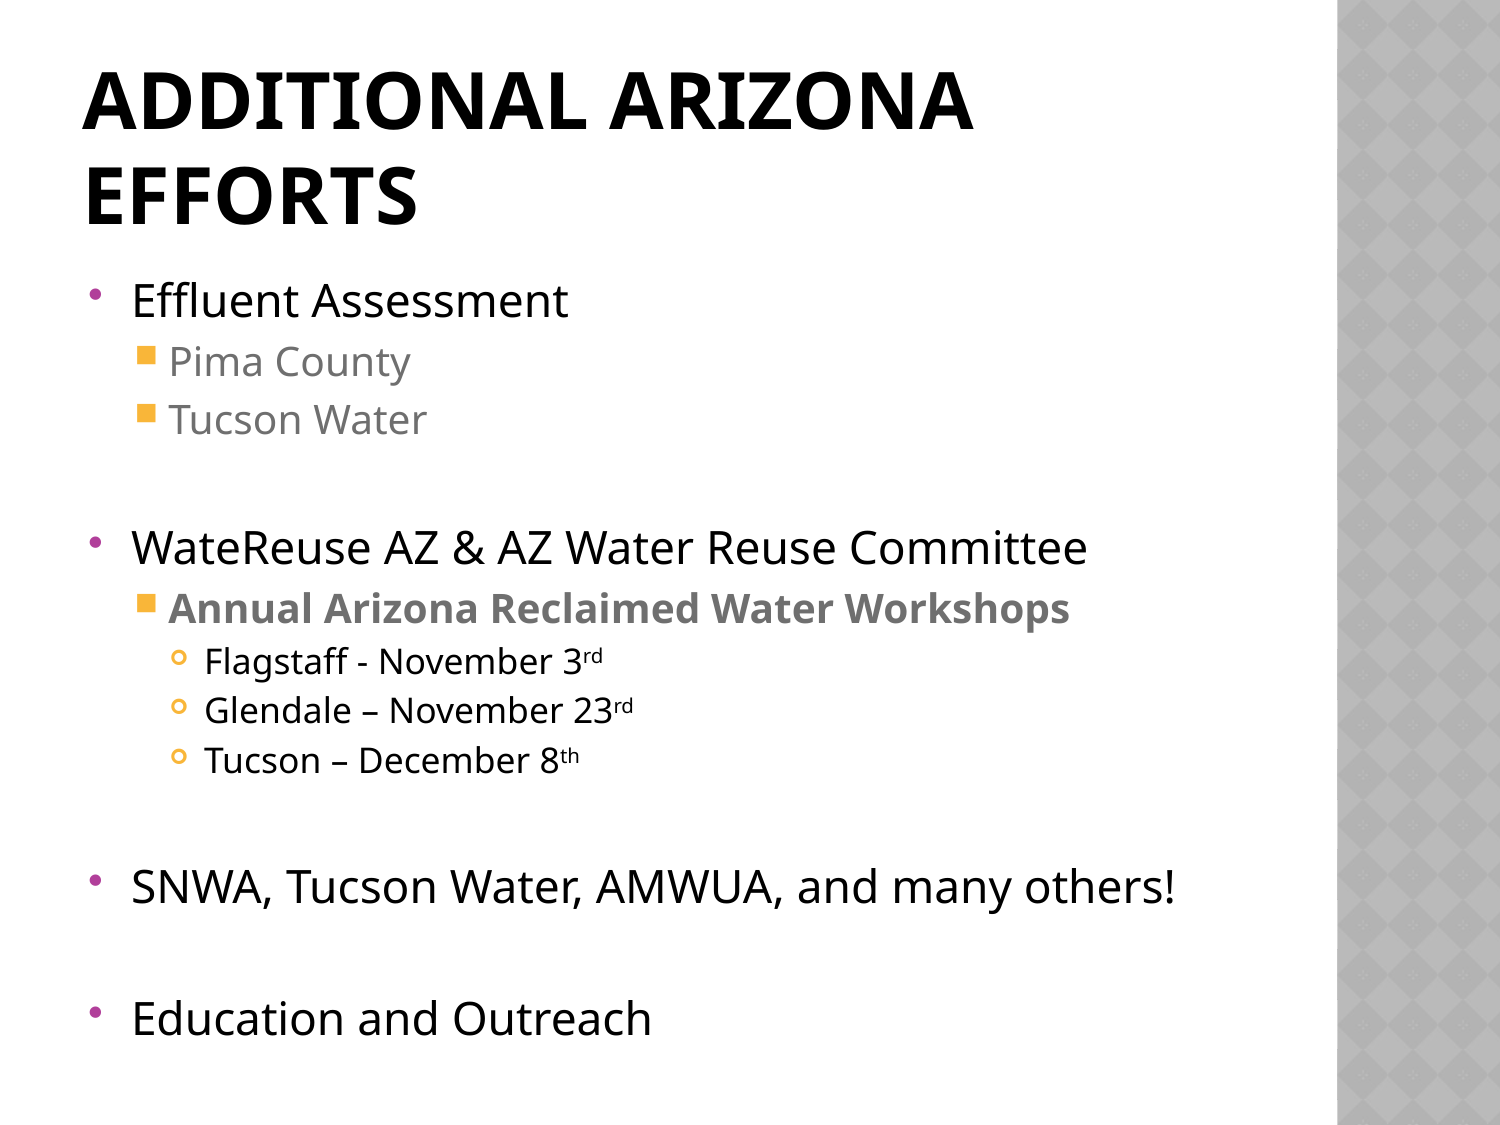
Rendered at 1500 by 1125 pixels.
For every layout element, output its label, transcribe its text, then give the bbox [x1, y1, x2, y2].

title Additional Arizona Efforts [75, 52, 1263, 240]
list Effluent Assessment Pima County Tucson Water WateReuse AZ & AZ Water Reuse Committee Annual Arizona Reclaimed Water Workshops Flagstaff - November 3rd Glendale – November 23rd Tucson – December 8th SNWA, Tucson Water, AMWUA, and many others! Education and Outreach [75, 264, 1263, 1059]
